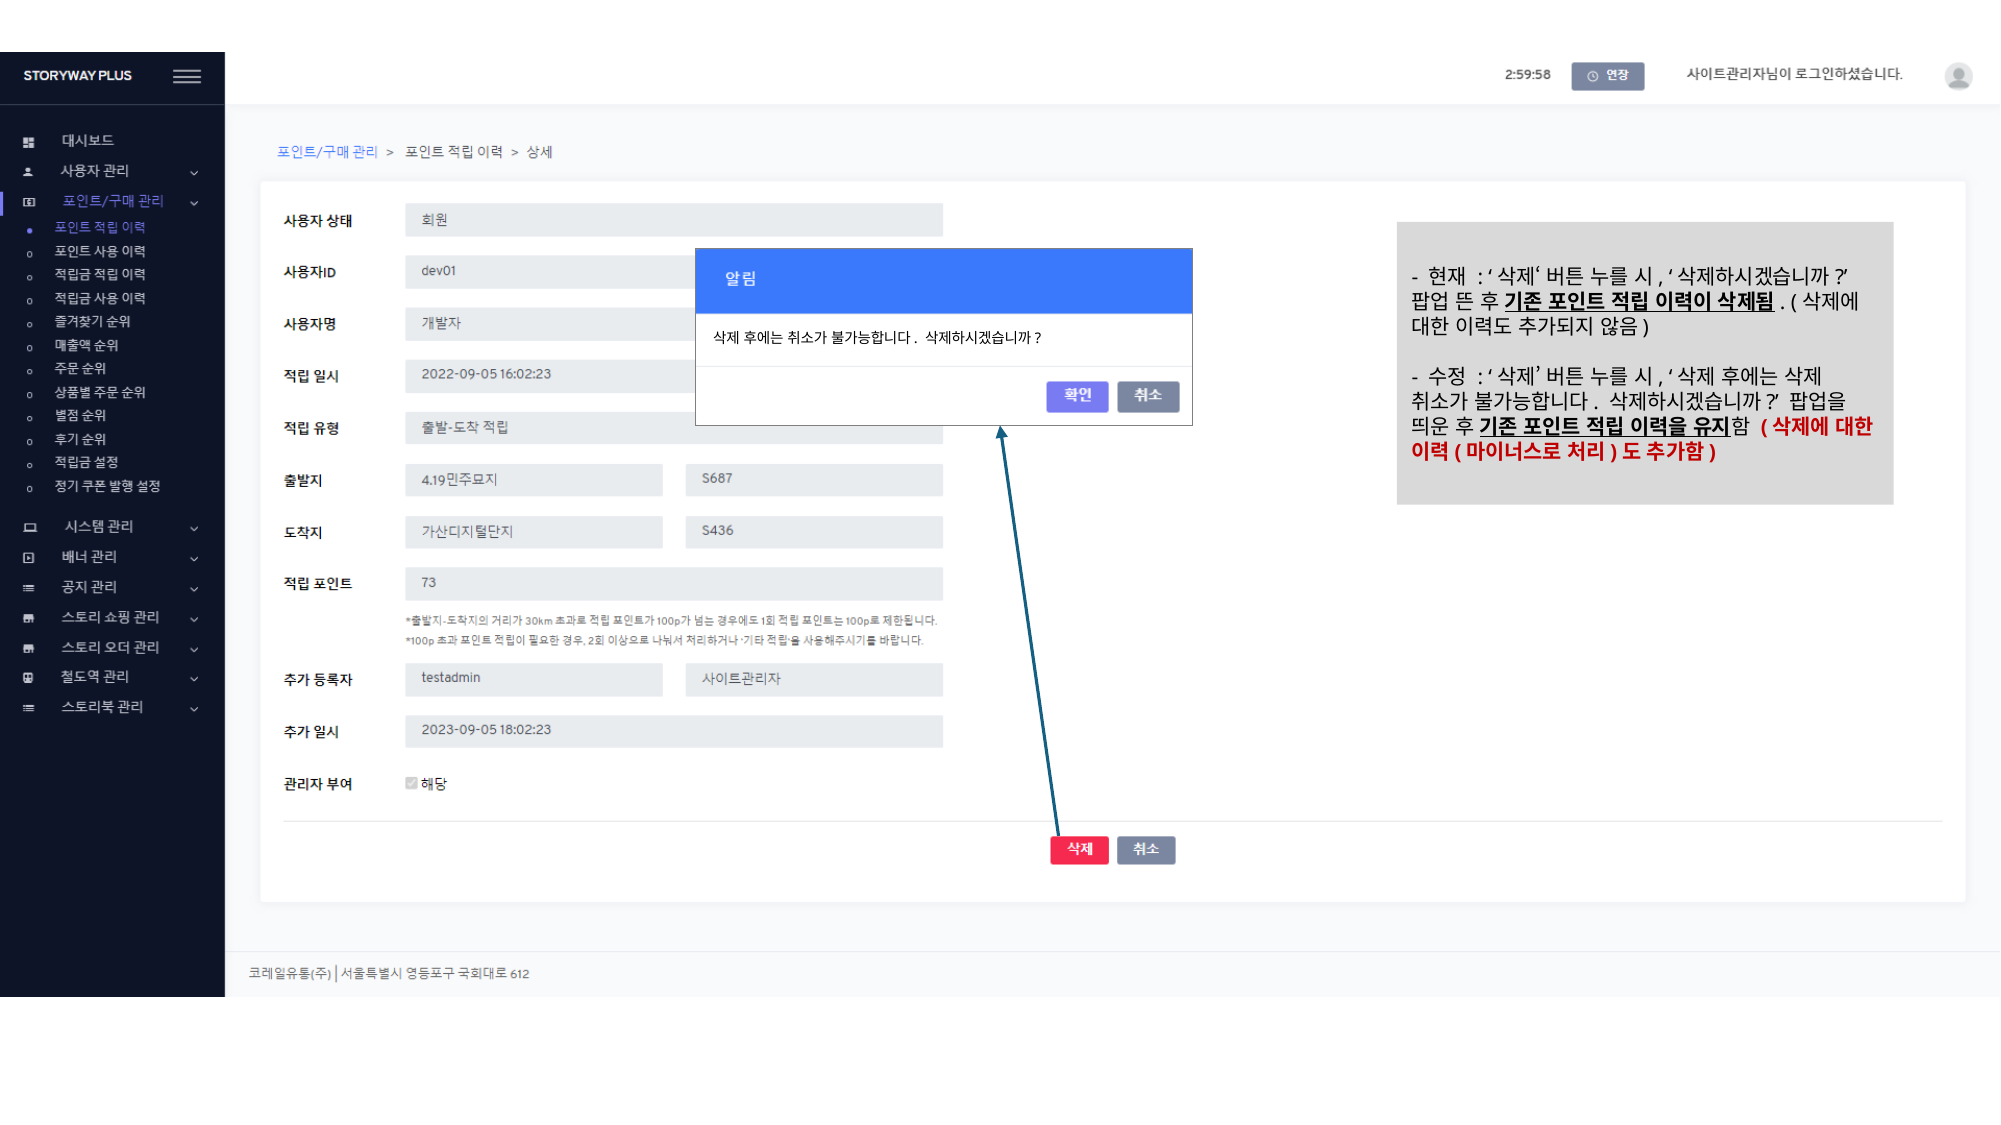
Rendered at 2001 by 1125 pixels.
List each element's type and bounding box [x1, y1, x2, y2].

picture [0, 52, 2000, 998]
text_box [999, 424, 1059, 837]
